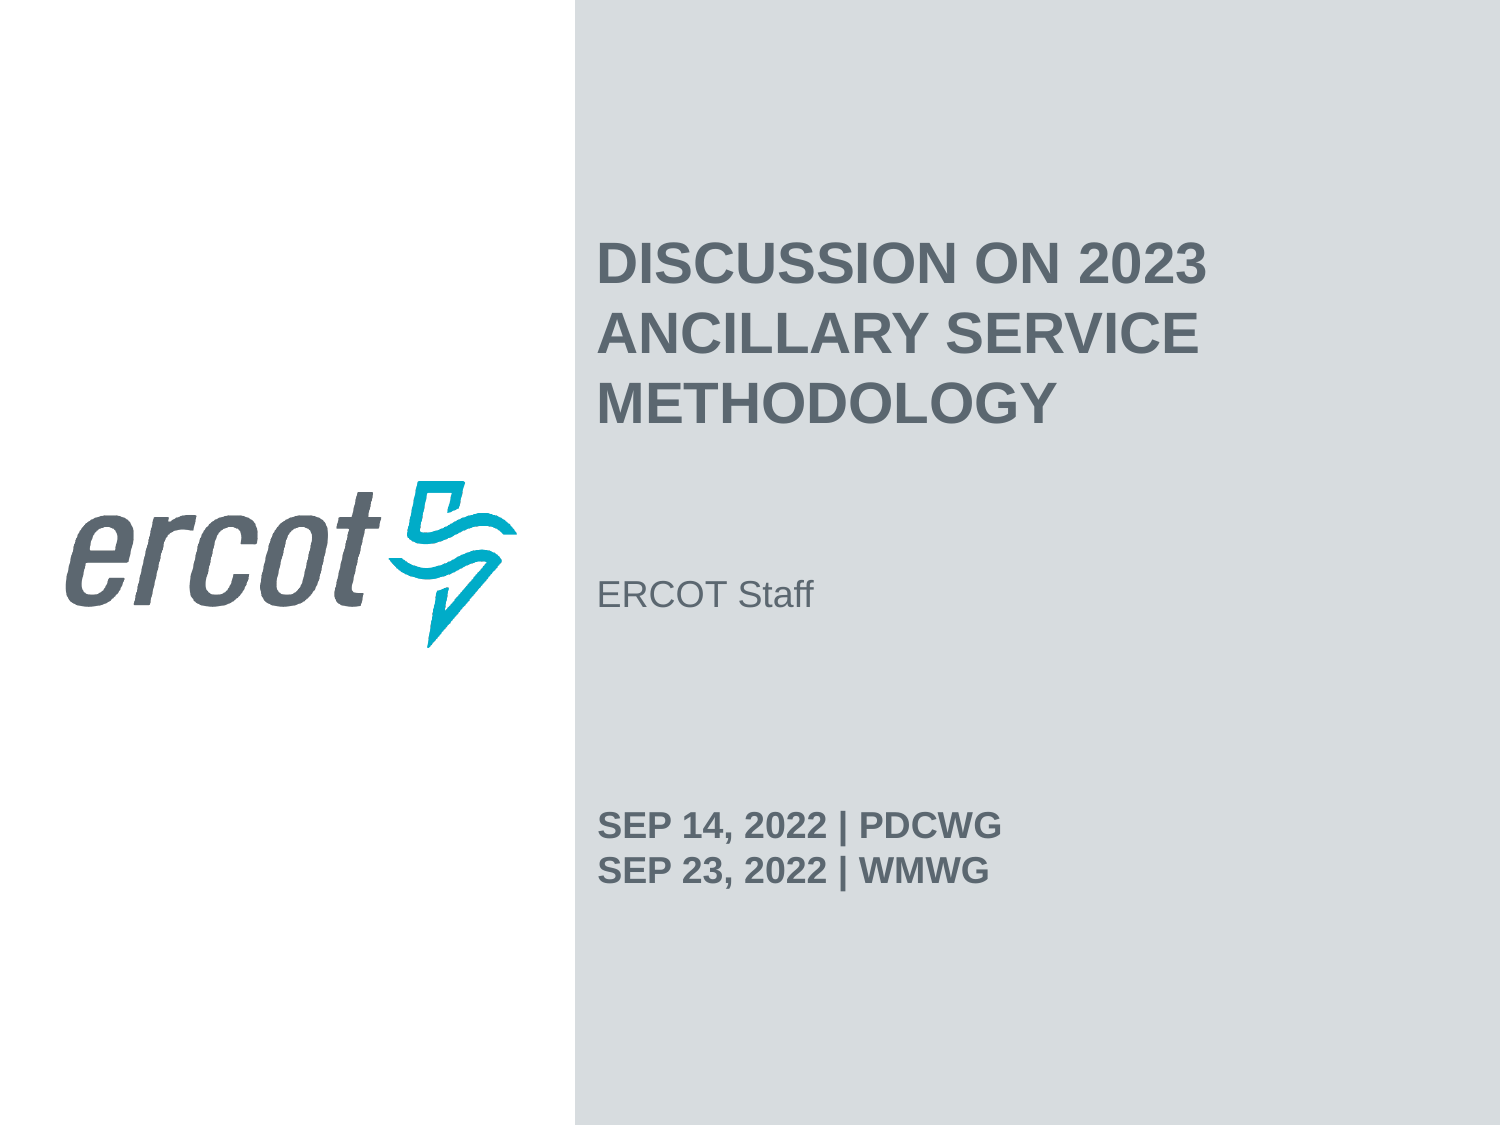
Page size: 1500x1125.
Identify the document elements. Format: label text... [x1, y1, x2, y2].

list Discussion On 2023 Ancillary Service Methodology [581, 217, 1488, 596]
picture [56, 471, 525, 654]
list Sep 14, 2022 | PDCWG Sep 23, 2022 | WMWG [582, 793, 1315, 900]
list ERCOT Staff [581, 596, 1315, 714]
